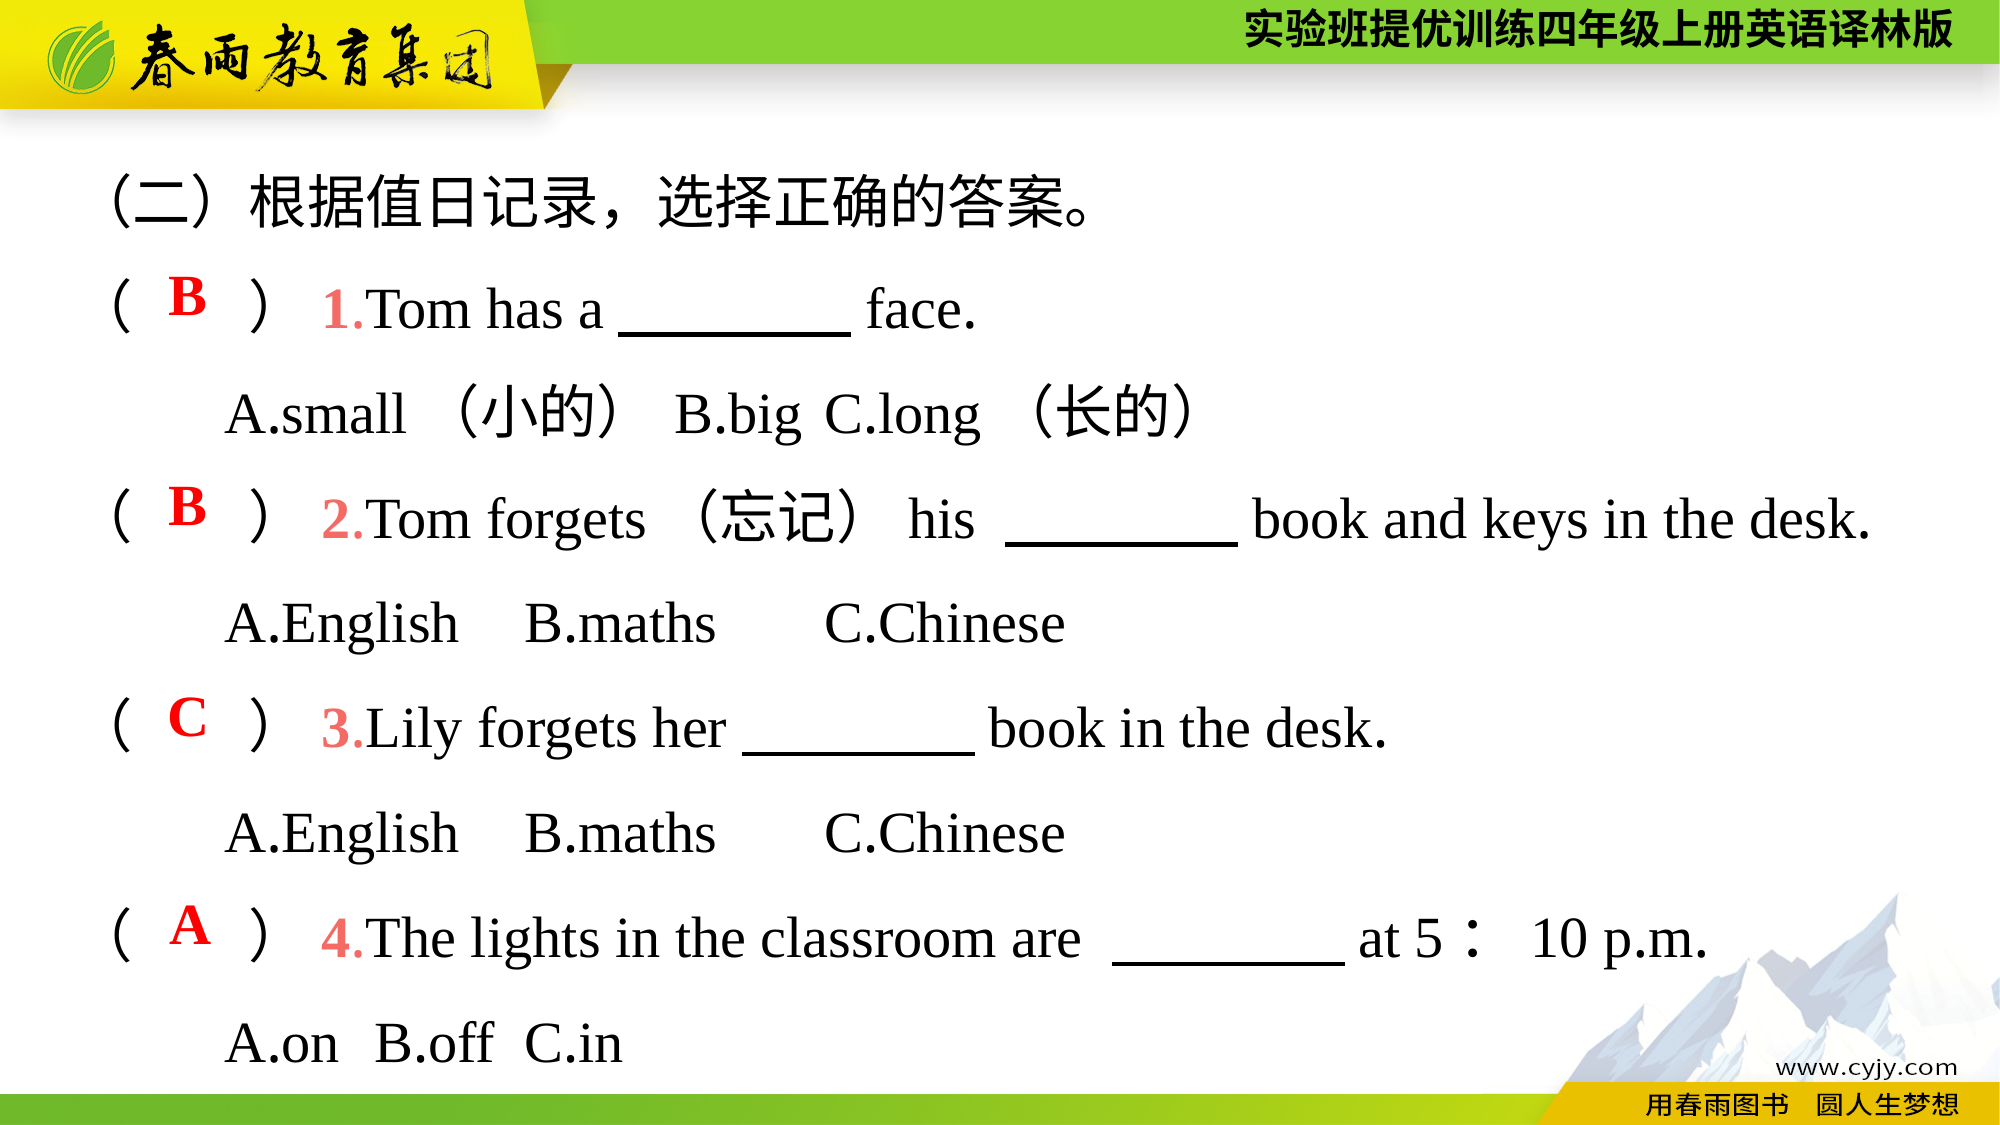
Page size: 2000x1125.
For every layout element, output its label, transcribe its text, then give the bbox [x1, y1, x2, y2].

picture [0, 0, 2000, 1125]
text_box A [154, 879, 227, 964]
text_box B [154, 459, 223, 545]
list （二）根据值日记录，选择正确的答案。 （ ）1.Tom has a face. A.small（小的） B.big C.long（长的） （ ）2.Tom forgets（忘记）his book and keys in the desk. A.English B.maths C.Chinese （ ）3.Lily forgets her book in the desk. A.English B.maths C.Chinese （ ）4.The lights in the classroom are at 5：10 p.m. A.on B.off C.in [59, 122, 1944, 1092]
text_box B [154, 249, 223, 335]
text_box C [152, 670, 225, 756]
